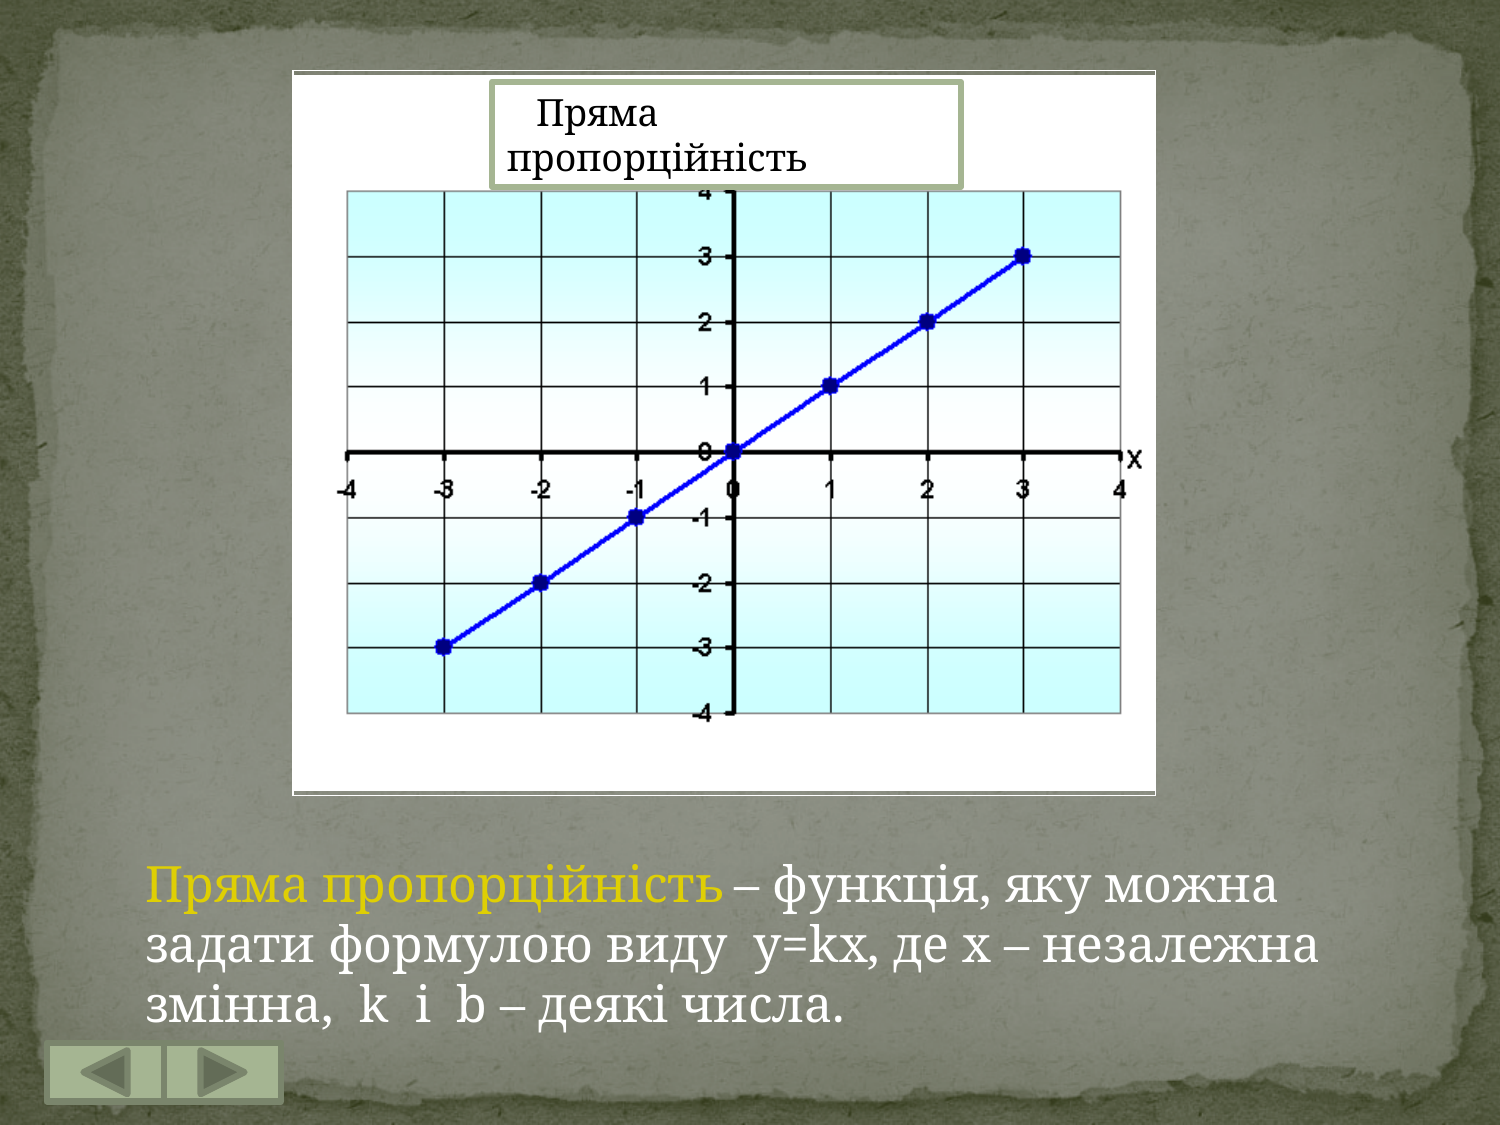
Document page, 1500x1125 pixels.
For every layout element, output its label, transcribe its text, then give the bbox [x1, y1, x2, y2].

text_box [294, 73, 1154, 794]
text_box [161, 1040, 284, 1105]
text_box [44, 1040, 162, 1105]
text_box Пряма пропорційність – функція, яку можна задати формулою виду у=kx, де x – незалежна змінна, k і b – деякі числа. [130, 845, 1368, 1041]
